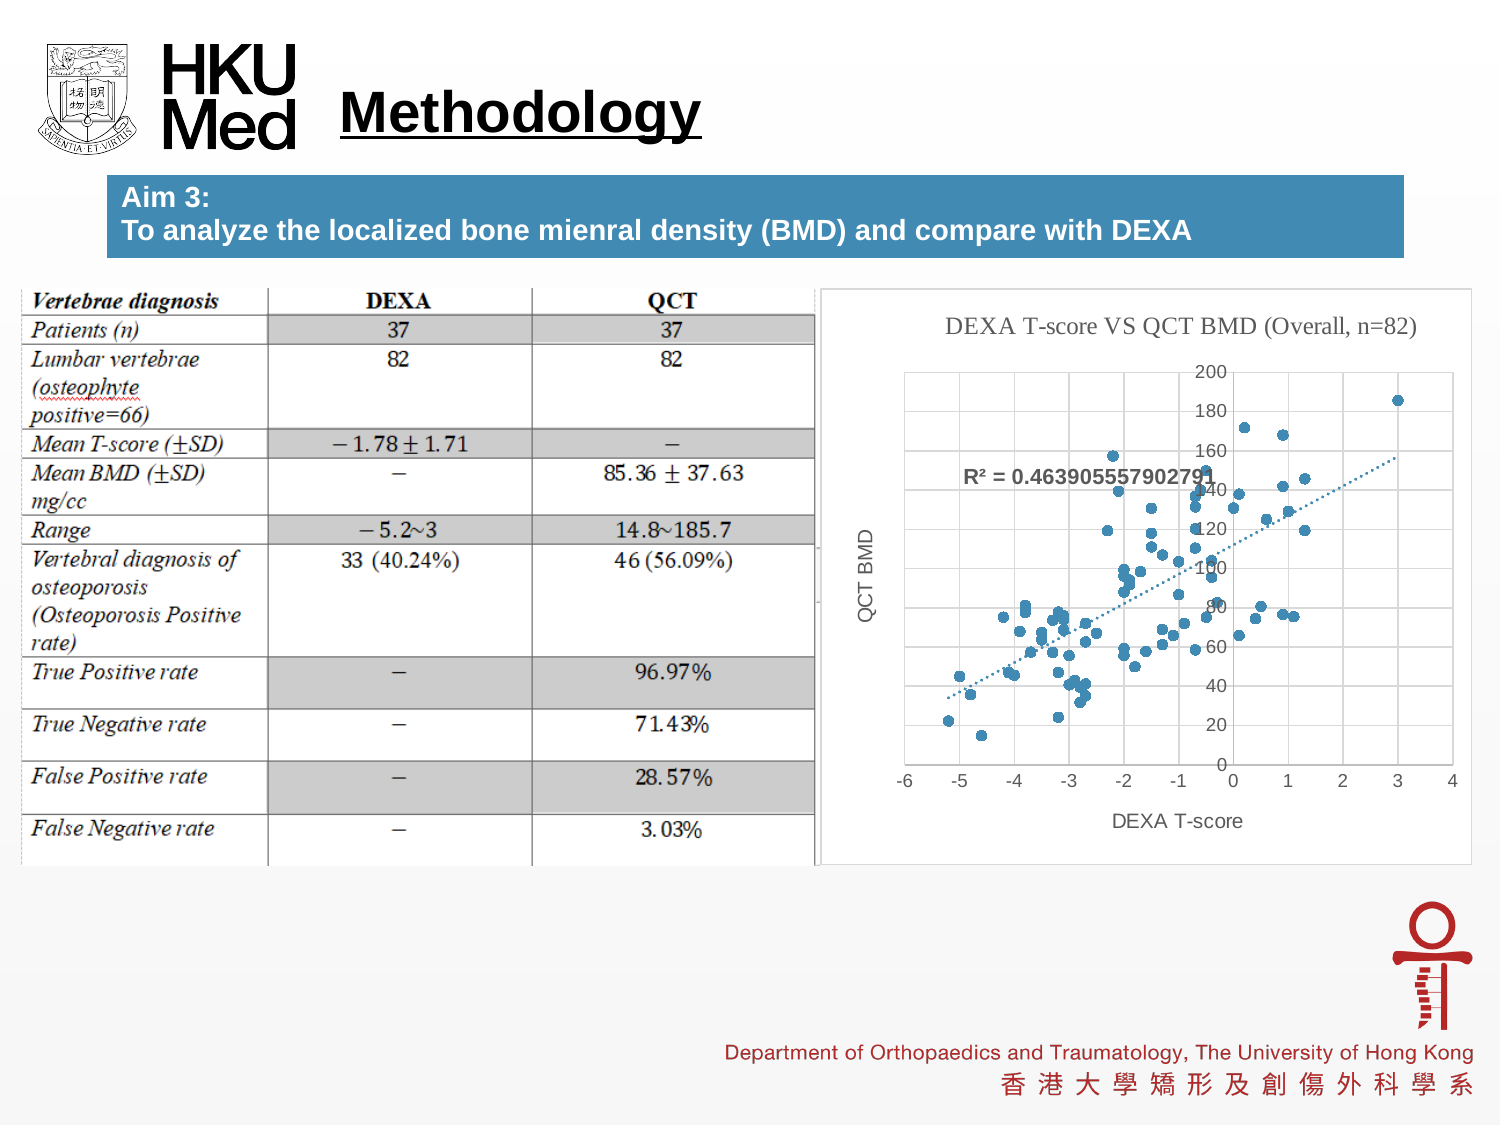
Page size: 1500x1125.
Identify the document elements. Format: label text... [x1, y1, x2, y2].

picture [0, 877, 1500, 1125]
table_header Aim 3: To analyze the localized bone mienral density (BMD) and compare with DEXA [107, 175, 1404, 258]
picture [21, 287, 819, 866]
picture [38, 44, 295, 155]
text_box Methodology [324, 66, 1365, 152]
chart [819, 287, 1473, 866]
